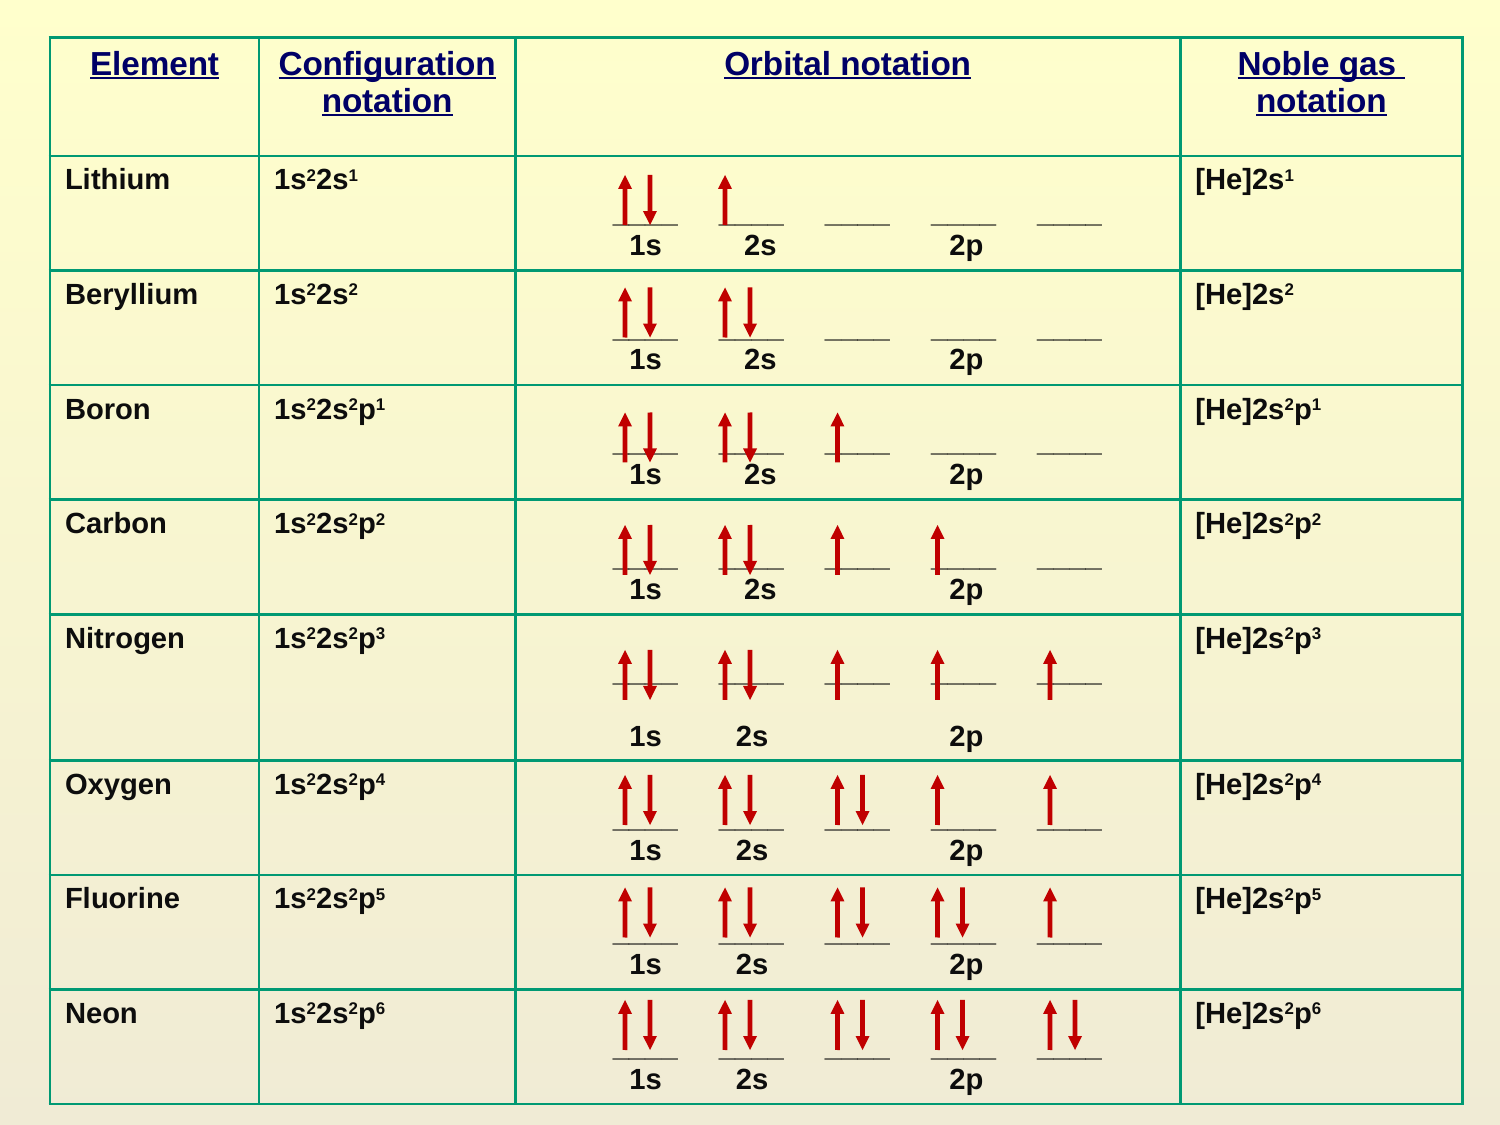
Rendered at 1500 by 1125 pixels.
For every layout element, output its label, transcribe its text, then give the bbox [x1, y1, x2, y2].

table_cell ____ ____ ____ ____ ____ 1s 2s 2p [517, 272, 1179, 384]
text_box [718, 412, 732, 463]
text_box [643, 887, 657, 938]
text_box [931, 999, 944, 1051]
table_cell [He]2s2 [1182, 272, 1461, 384]
table_cell [He]2s2p1 [1182, 386, 1461, 498]
text_box [643, 649, 657, 700]
text_box [643, 524, 657, 575]
text_box [718, 887, 732, 938]
table_cell Nitrogen [51, 616, 258, 759]
table_cell Beryllium [51, 272, 258, 384]
text_box [718, 649, 732, 700]
text_box [618, 525, 632, 575]
text_box [956, 887, 969, 938]
table_header Element [51, 39, 258, 155]
table_cell ____ ____ ____ ____ ____ 1s 2s 2p [517, 762, 1179, 874]
text_box [831, 649, 844, 700]
text_box [618, 287, 632, 338]
table_cell ____ ____ ____ ____ ____ 1s 2s 2p [517, 157, 1179, 269]
table_header Noble gas notation [1182, 39, 1461, 155]
text_box [643, 287, 657, 338]
table_cell Neon [51, 991, 258, 1103]
text_box [1043, 774, 1057, 826]
table_cell Lithium [51, 157, 258, 269]
table_cell ____ ____ ____ ____ ____ 1s 2s 2p [517, 991, 1179, 1103]
text_box [718, 174, 732, 226]
table_cell 1s22s2p2 [260, 501, 514, 613]
text_box [718, 774, 732, 826]
table_cell [He]2s2p5 [1182, 876, 1461, 988]
text_box [831, 525, 844, 575]
table_cell 1s22s2p6 [260, 991, 514, 1103]
text_box [931, 525, 944, 575]
text_box [1043, 649, 1057, 700]
table_cell 1s22s2 [260, 272, 514, 384]
table_cell 1s22s2p3 [260, 616, 514, 759]
text_box [718, 999, 732, 1051]
text_box [831, 412, 844, 463]
table_cell 1s22s1 [260, 157, 514, 269]
text_box [743, 774, 757, 826]
table_cell Oxygen [51, 762, 258, 874]
text_box [743, 999, 757, 1051]
text_box [931, 887, 944, 938]
text_box [856, 774, 869, 826]
text_box [831, 774, 844, 826]
text_box [618, 887, 632, 938]
table_cell [He]2s2p2 [1182, 501, 1461, 613]
text_box [643, 412, 657, 463]
table_cell Boron [51, 386, 258, 498]
text_box [743, 649, 757, 700]
text_box [718, 287, 732, 338]
table_cell 1s22s2p5 [260, 876, 514, 988]
text_box [618, 174, 632, 226]
text_box [1043, 887, 1057, 938]
table_cell 1s22s2p1 [260, 386, 514, 498]
text_box [618, 999, 632, 1051]
text_box [743, 412, 757, 463]
text_box [718, 525, 732, 575]
text_box [831, 999, 844, 1051]
text_box [643, 174, 657, 225]
table_cell [He]2s2p4 [1182, 762, 1461, 874]
table_cell [He]2s2p6 [1182, 991, 1461, 1103]
text_box [856, 887, 869, 938]
table_header Configuration notation [260, 39, 514, 155]
text_box [743, 887, 757, 938]
table_cell [He]2s1 [1182, 157, 1461, 269]
table_cell Carbon [51, 501, 258, 613]
text_box [856, 999, 869, 1051]
text_box [956, 999, 969, 1051]
text_box [743, 524, 757, 575]
table_cell [He]2s2p3 [1182, 616, 1461, 759]
text_box [643, 774, 657, 826]
text_box [643, 999, 657, 1051]
table_cell ____ ____ ____ ____ ____ 1s 2s 2p [517, 876, 1179, 988]
table_header Orbital notation [517, 39, 1179, 155]
table_cell ____ ____ ____ ____ ____ 1s 2s 2p [517, 616, 1179, 759]
text_box [1043, 999, 1057, 1051]
text_box [618, 412, 632, 463]
text_box [743, 287, 757, 338]
text_box [618, 649, 632, 700]
text_box [831, 887, 844, 938]
table_cell 1s22s2p4 [260, 762, 514, 874]
text_box [931, 774, 944, 826]
text_box [1068, 999, 1082, 1051]
table_cell Fluorine [51, 876, 258, 988]
table_cell ____ ____ ____ ____ ____ 1s 2s 2p [517, 386, 1179, 498]
text_box [931, 649, 944, 700]
text_box [618, 774, 632, 826]
table_cell ____ ____ ____ ____ ____ 1s 2s 2p [517, 501, 1179, 613]
